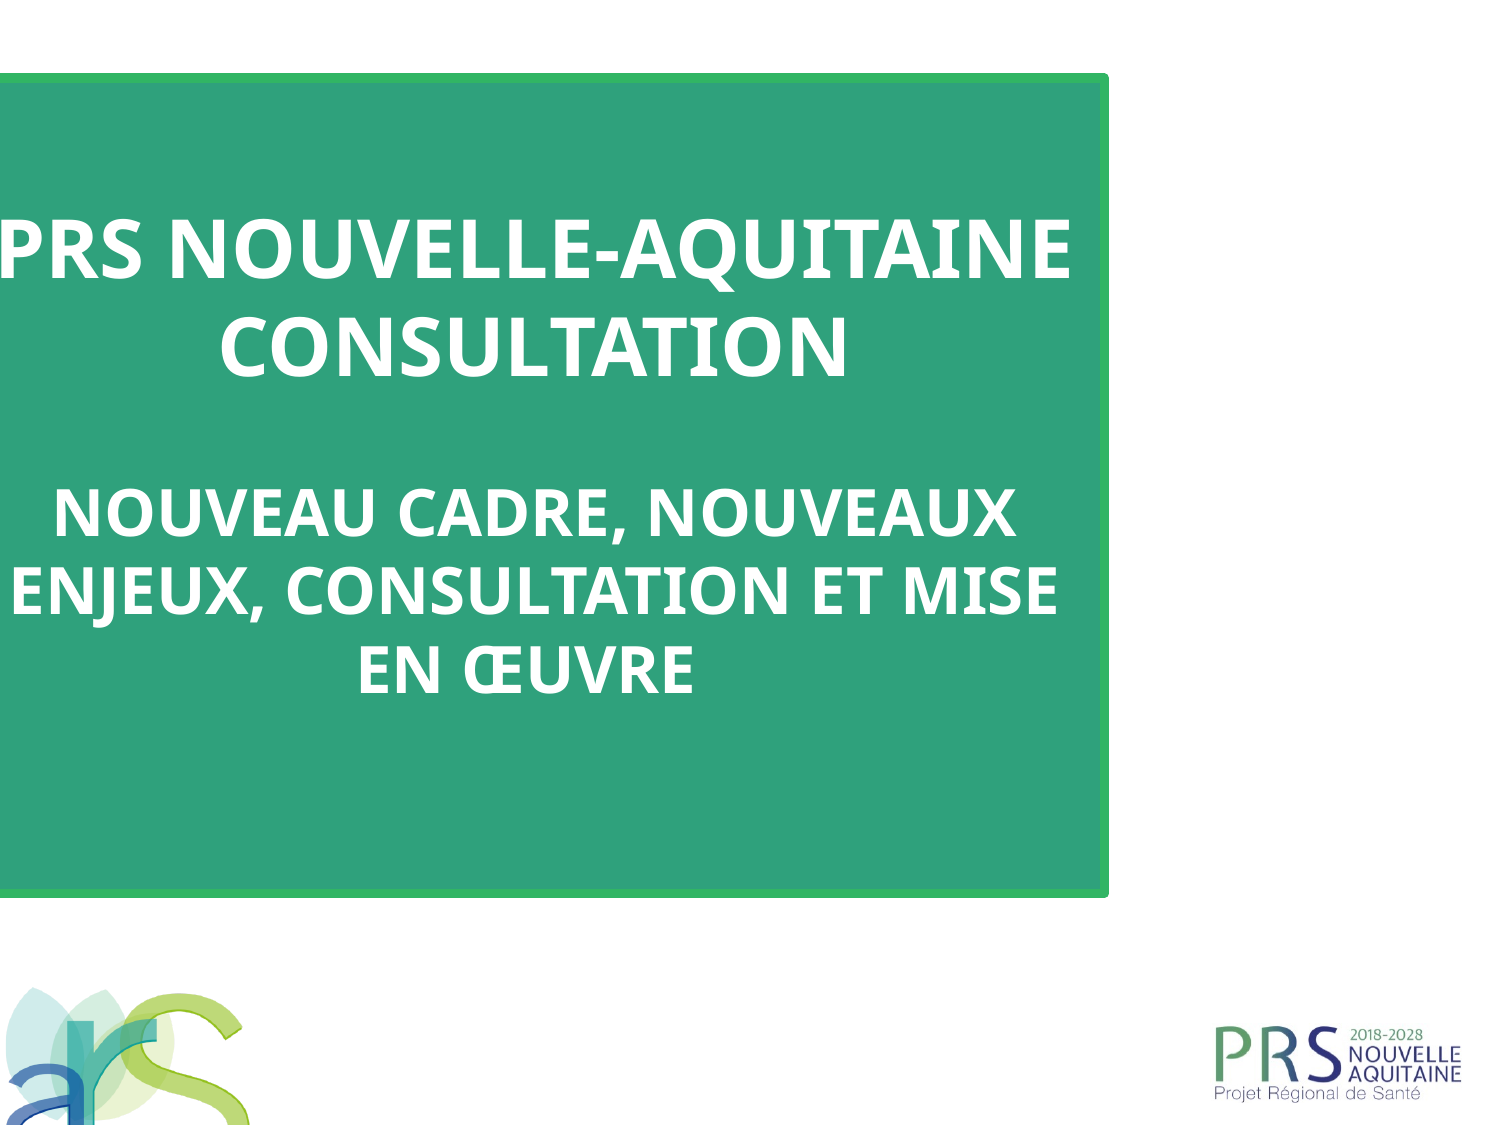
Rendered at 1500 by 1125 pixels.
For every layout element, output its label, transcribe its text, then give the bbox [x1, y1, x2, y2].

title PRS Nouvelle-Aquitaine Consultation nouveau cadre, nouveaux enjeux, Consultation et mise en œuvre [0, 73, 1109, 898]
picture [5, 987, 250, 1125]
picture [1210, 1023, 1466, 1103]
